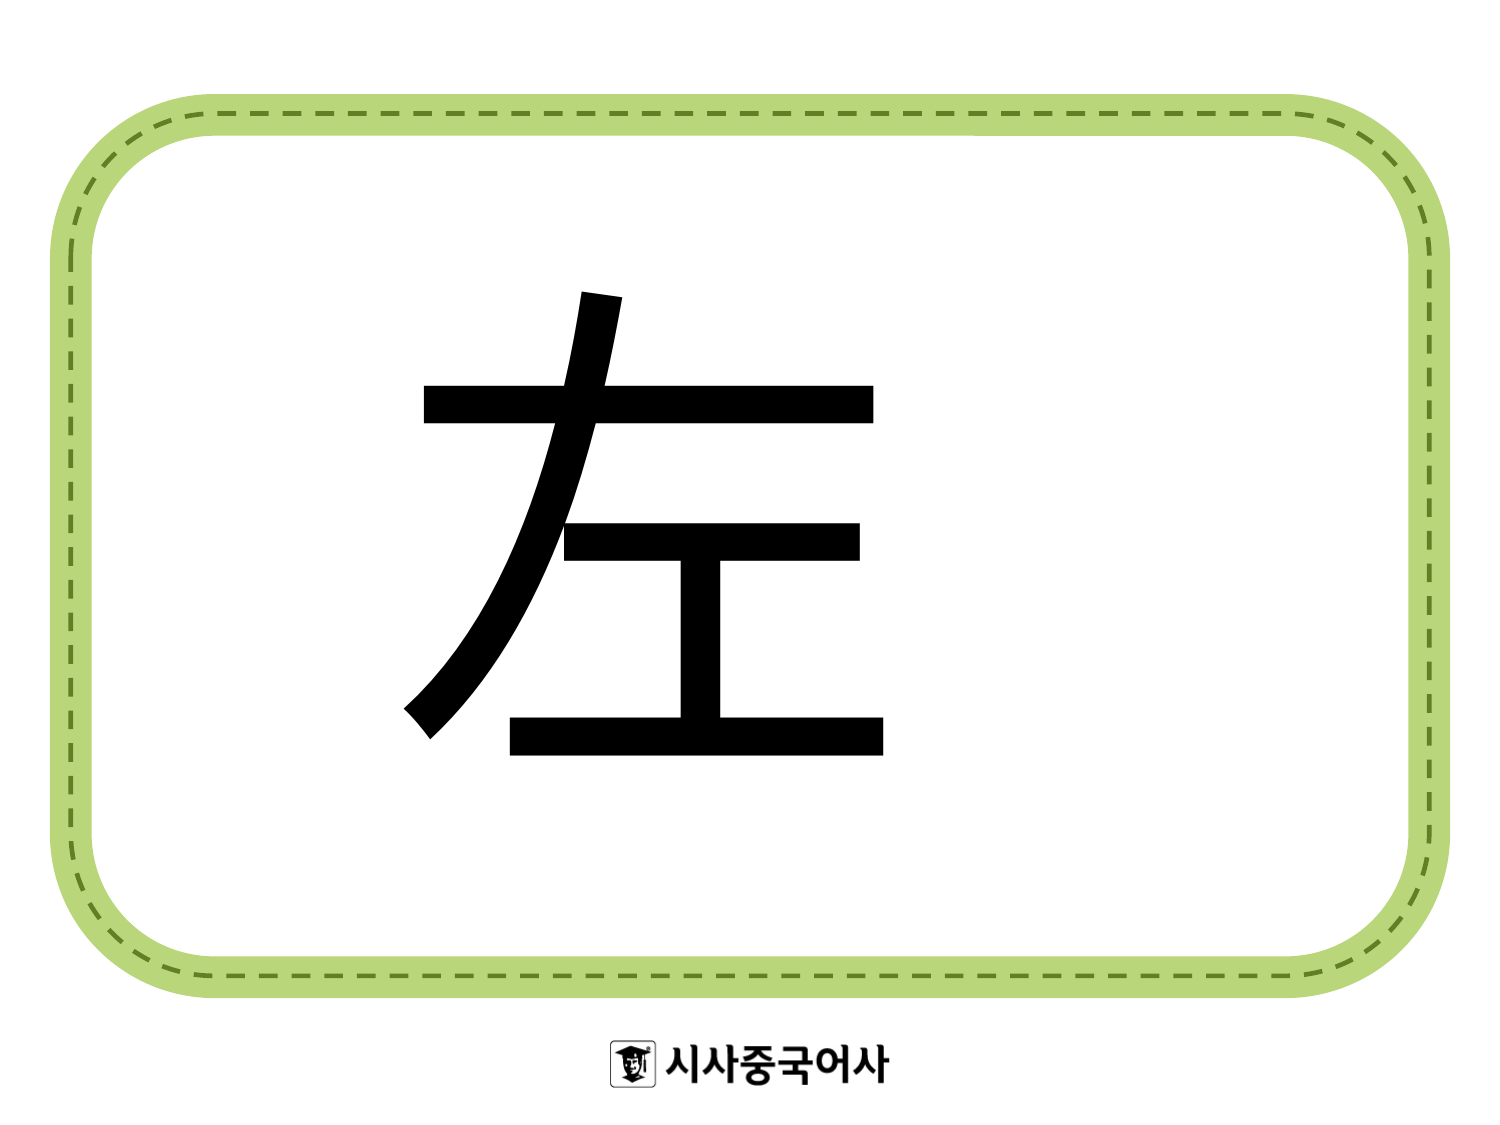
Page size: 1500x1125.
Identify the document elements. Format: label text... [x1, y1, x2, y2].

text_box 左 [145, 189, 1354, 853]
picture [602, 1034, 898, 1094]
